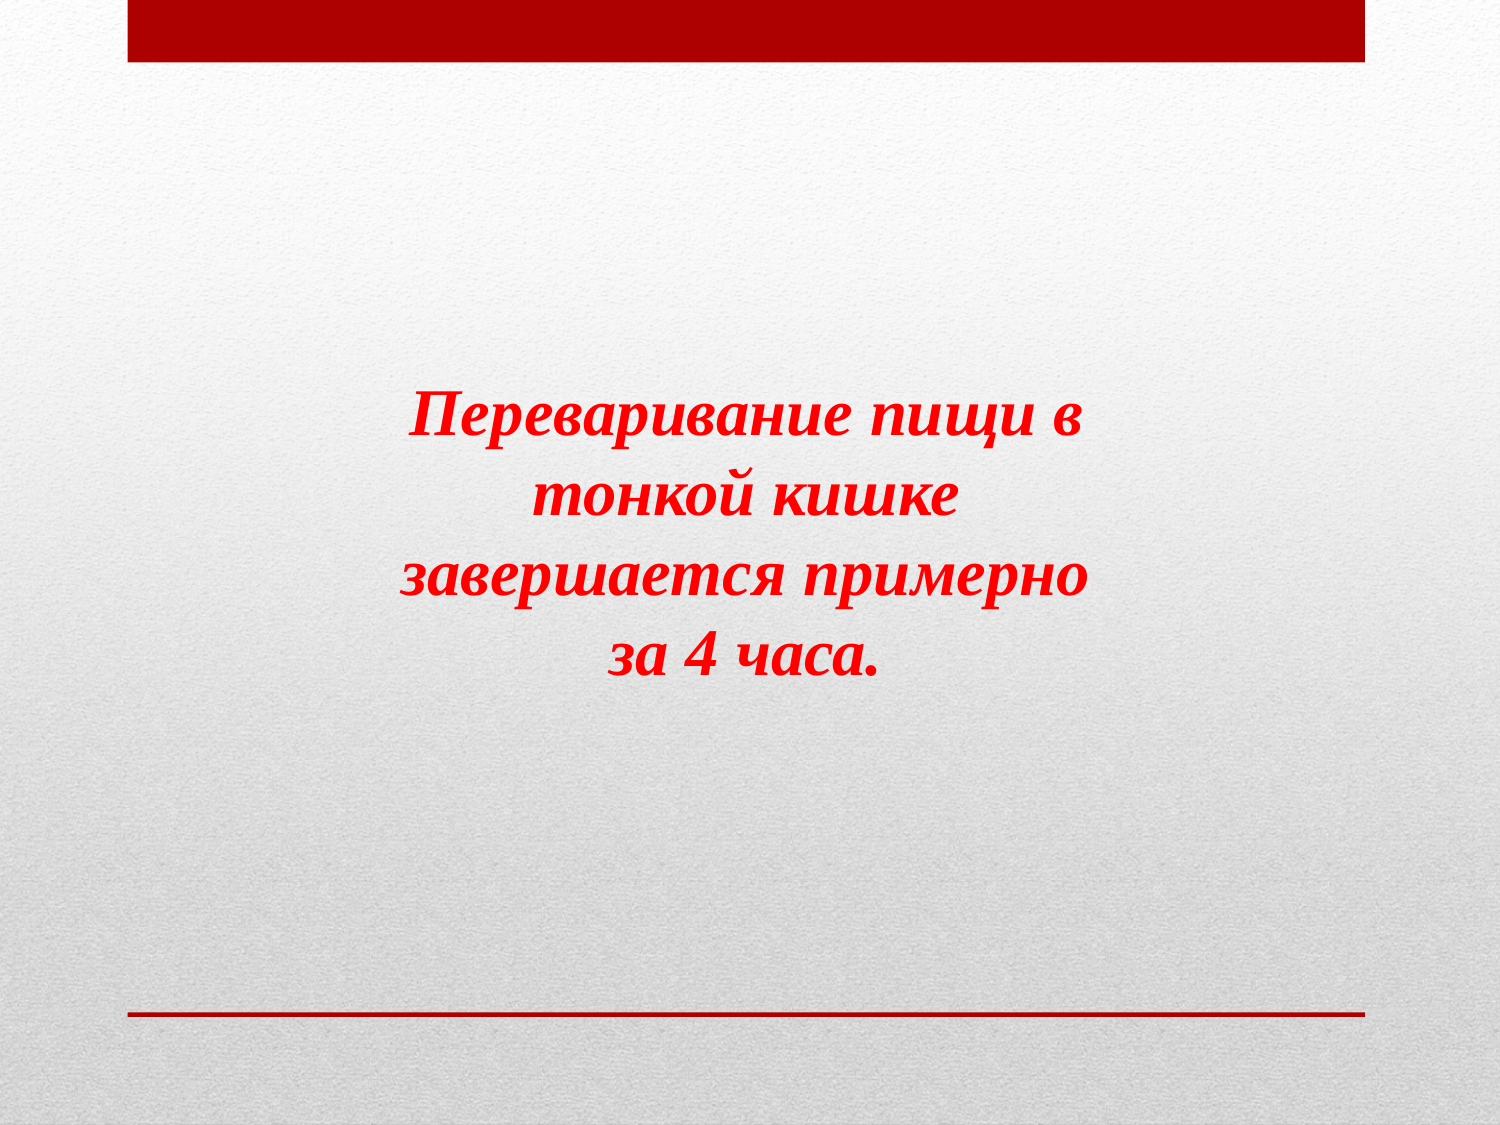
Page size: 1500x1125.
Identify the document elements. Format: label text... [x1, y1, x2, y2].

text_box Переваривание пищи в тонкой кишке завершается примерно за 4 часа. [371, 361, 1122, 697]
